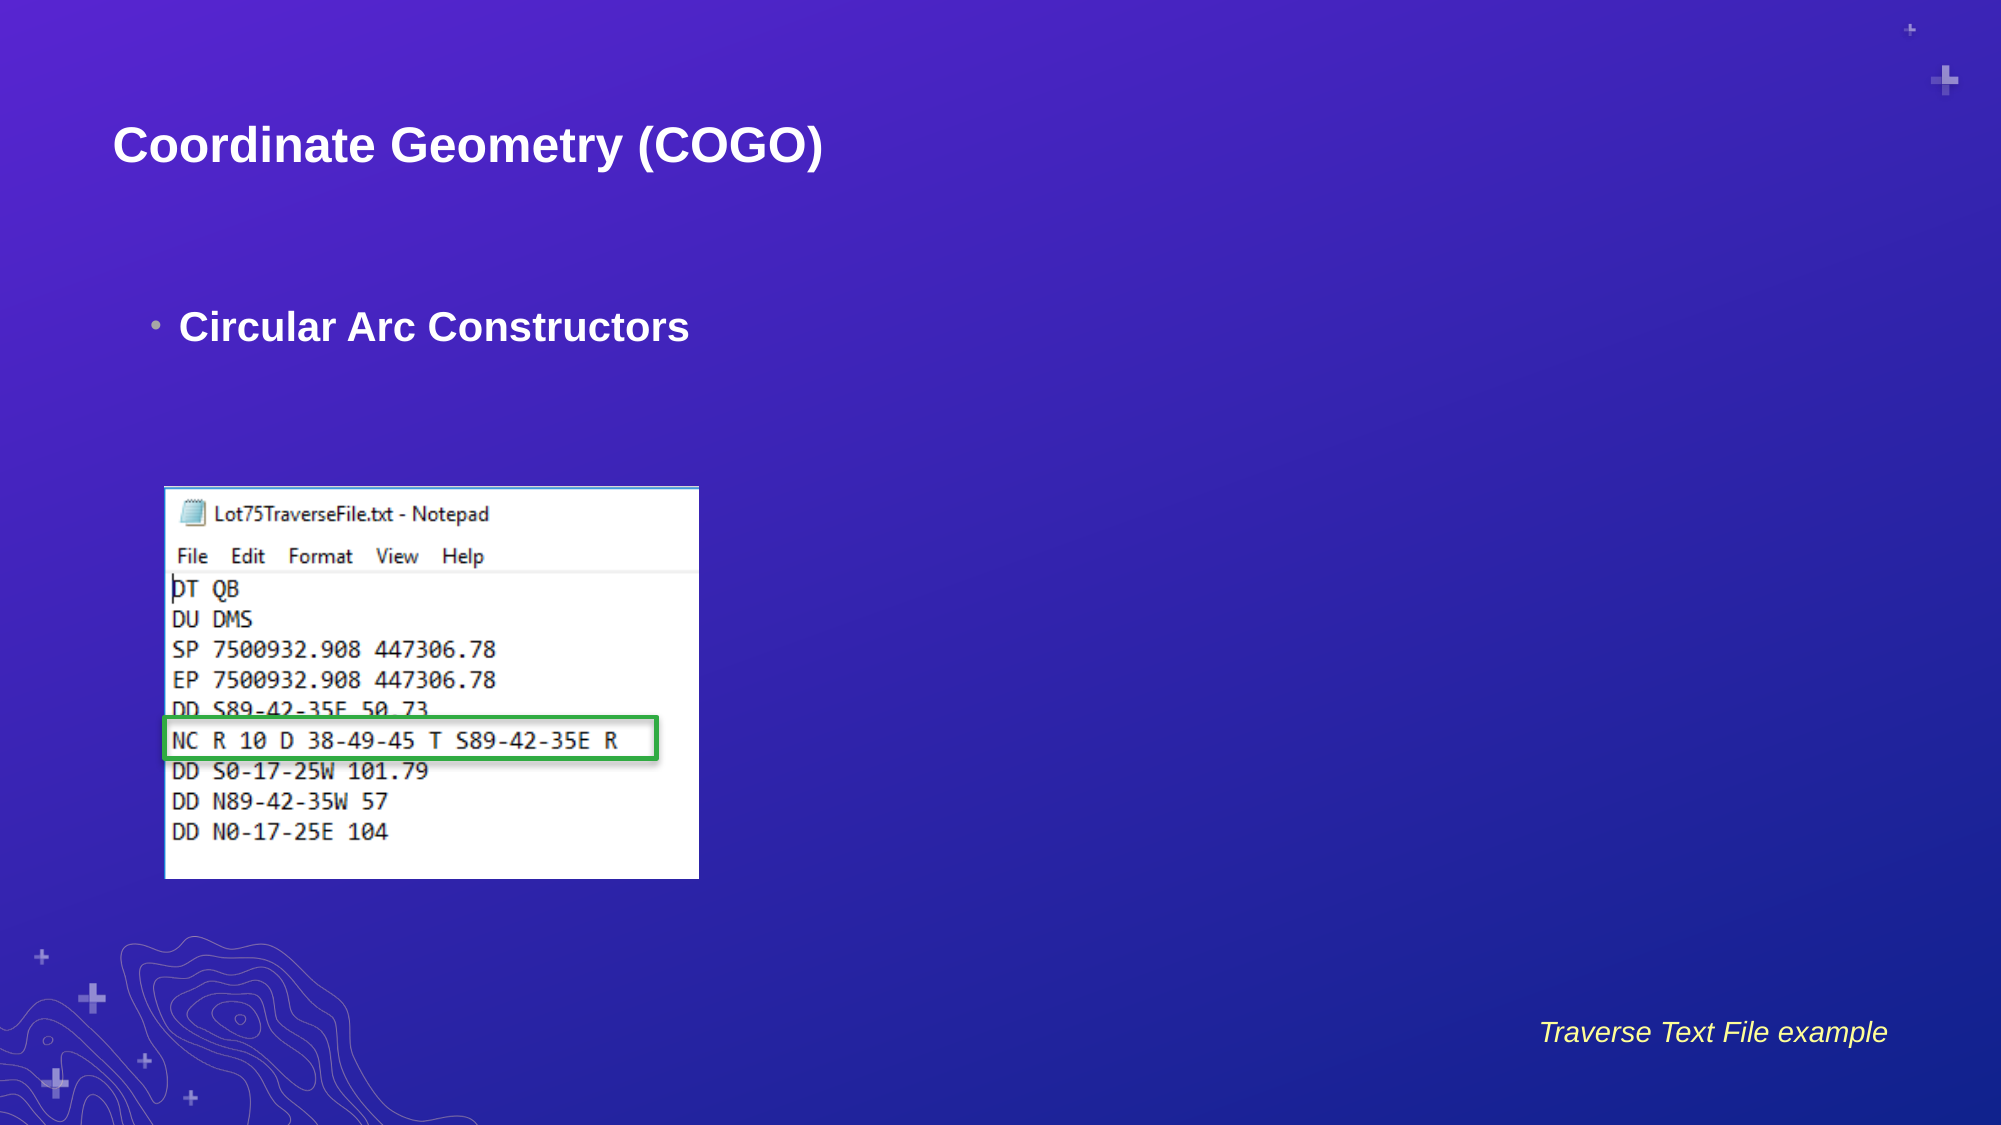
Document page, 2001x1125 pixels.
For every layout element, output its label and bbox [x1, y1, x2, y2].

picture [164, 486, 699, 879]
text_box [0, 0, 2000, 1125]
